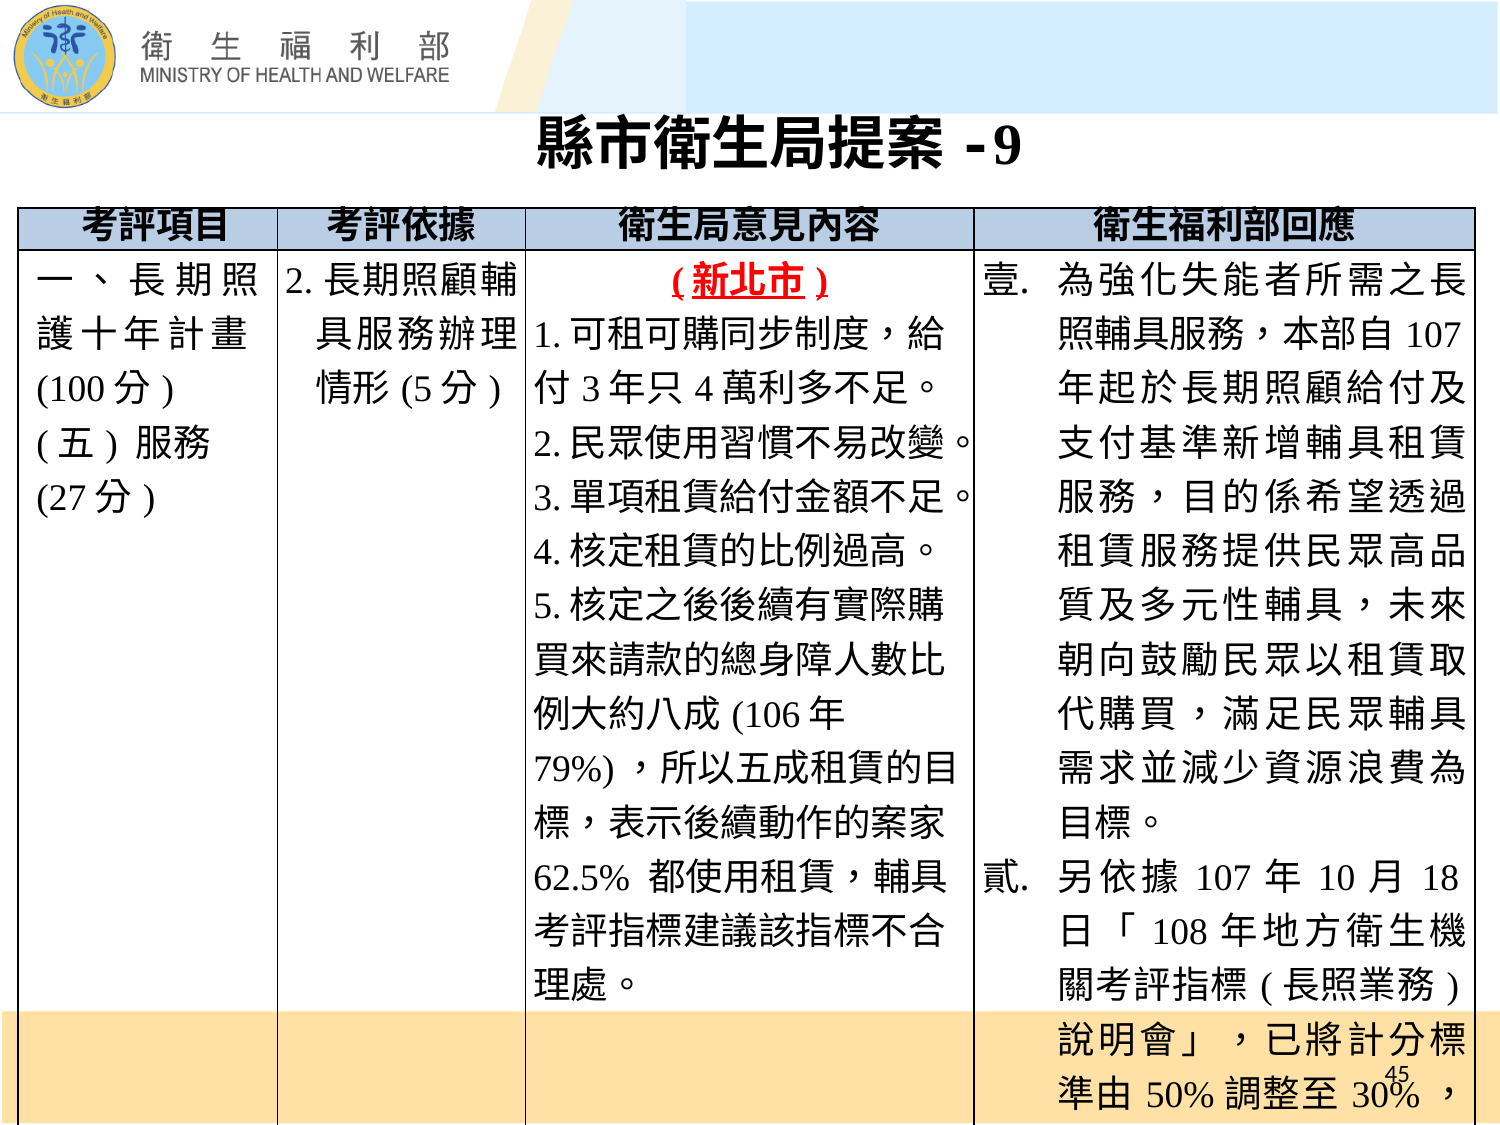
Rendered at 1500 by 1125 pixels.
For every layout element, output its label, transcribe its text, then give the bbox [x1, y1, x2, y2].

table_cell 一、長期照護十年計畫(100分) (五) 服務(27分) [19, 251, 277, 1125]
table_cell (新北市) 1.可租可購同步制度，給付3年只4萬利多不足。 2.民眾使用習慣不易改變。 3.單項租賃給付金額不足。 4.核定租賃的比例過高。 5.核定之後後續有實際購買來請款的總身障人數比例大約八成(106年79%)，所以五成租賃的目標，表示後續動作的案家62.5% 都使用租賃，輔具考評指標建議該指標不合理處。 [526, 251, 973, 1125]
table_cell 2.長期照顧輔具服務辦理情形(5分) [278, 251, 525, 1125]
picture [0, 0, 686, 112]
table_header 考評依據 [278, 209, 525, 249]
text_box 縣市衛生局提案-9 [501, 98, 1058, 184]
slide_number 45 [1074, 1042, 1425, 1103]
table_cell 為強化失能者所需之長照輔具服務，本部自107年起於長期照顧給付及支付基準新增輔具租賃服務，目的係希望透過租賃服務提供民眾高品質及多元性輔具，未來朝向鼓勵民眾以租賃取代購買，滿足民眾輔具需求並減少資源浪費為目標。 另依據107年10月18日「108年地方衛生機關考評指標(長照業務)說明會」，已將計分標準由50%調整至30%，鼓勵縣市政府推動是項業務。 [975, 251, 1474, 1125]
table_header 衛生福利部回應 [975, 209, 1474, 249]
table_header 衛生局意見內容 [526, 209, 973, 249]
table_header ­­ 考評項目 [19, 209, 277, 249]
